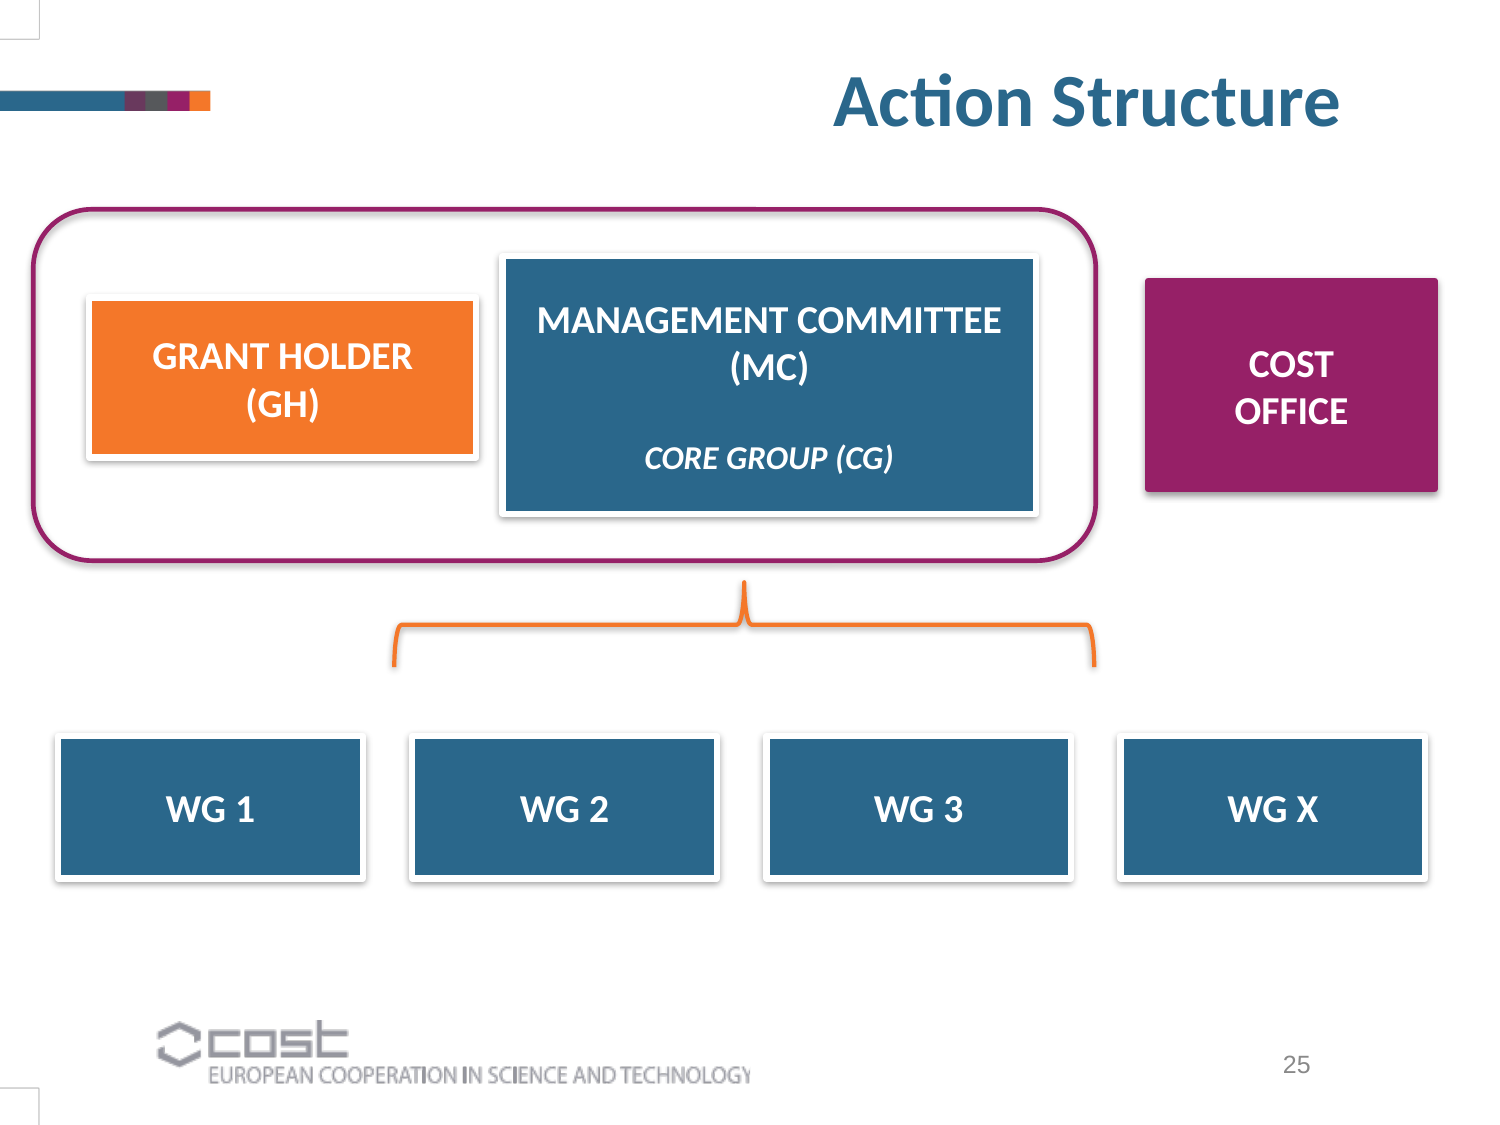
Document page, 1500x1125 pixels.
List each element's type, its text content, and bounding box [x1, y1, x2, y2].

slide_number 25 [1267, 1040, 1362, 1101]
list Action Structure [280, 40, 1449, 180]
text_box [57, 569, 1426, 879]
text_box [33, 209, 1435, 561]
